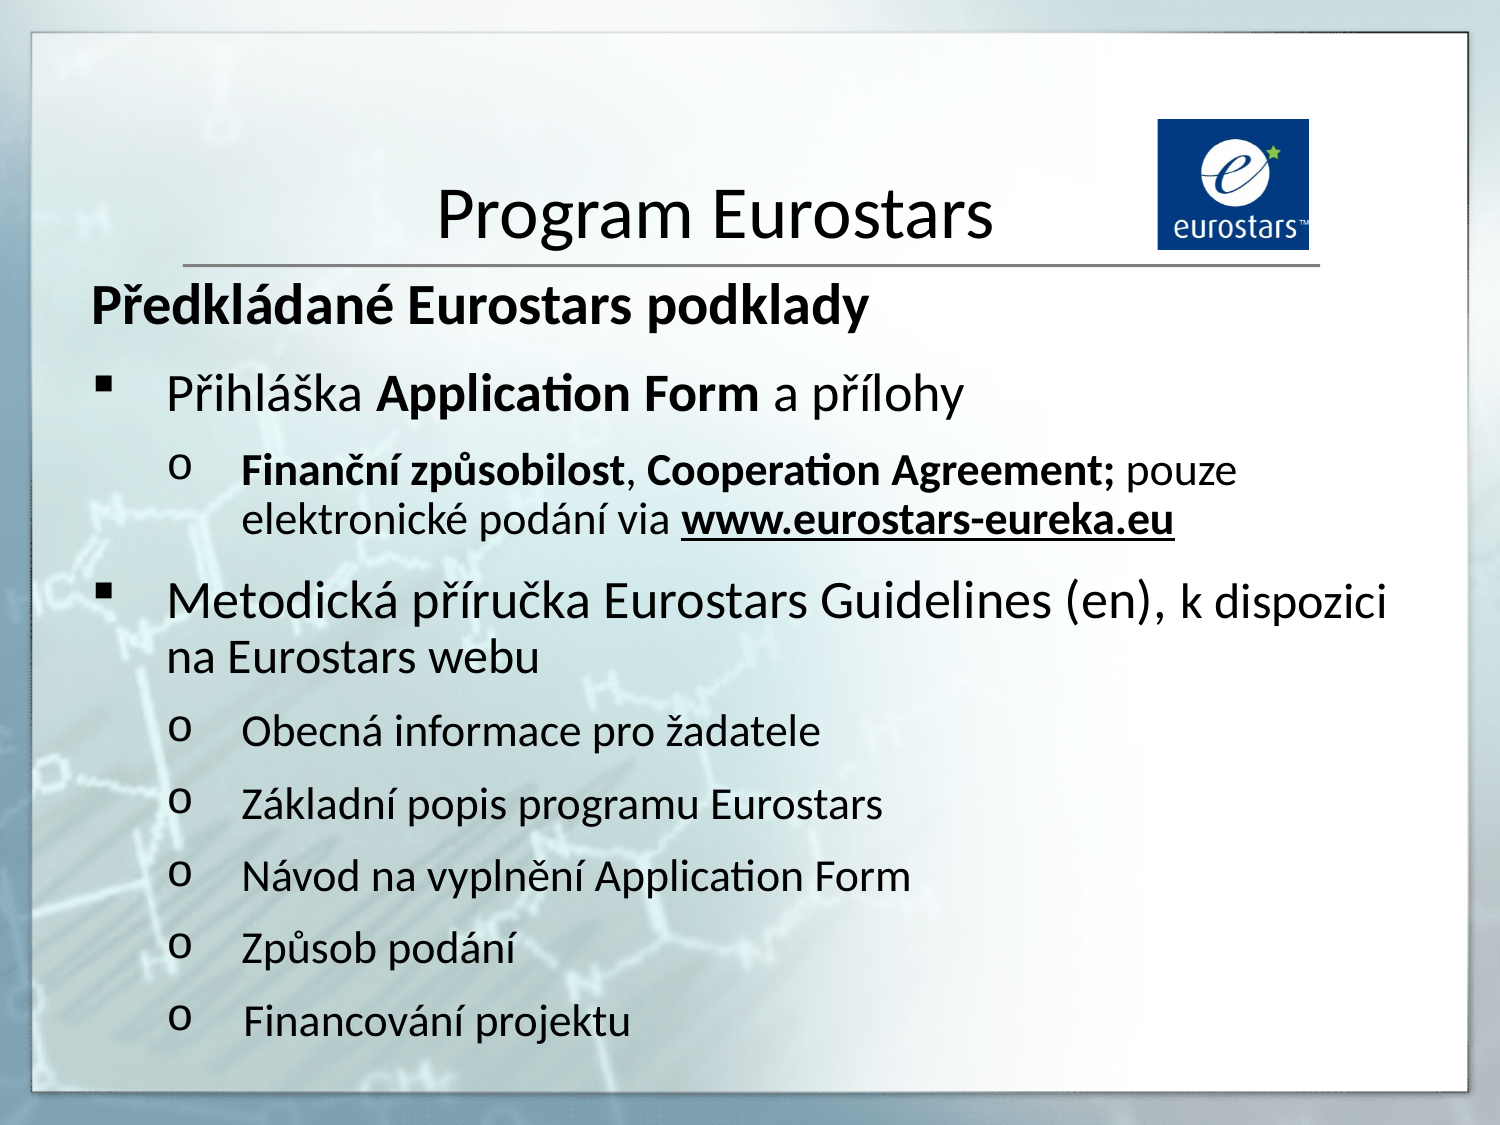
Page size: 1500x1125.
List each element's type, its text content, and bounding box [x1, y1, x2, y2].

text_box Předkládané Eurostars podklady Přihláška Application Form a přílohy Finanční způsobilost, Cooperation Agreement; pouze elektronické podání via www.eurostars-eureka.eu Metodická příručka Eurostars Guidelines (en), k dispozici na Eurostars webu Obecná informace pro žadatele Základní popis programu Eurostars Návod na vyplnění Application Form Způsob podání Financování projektu [76, 267, 1459, 1054]
picture [0, 0, 1500, 1125]
title Program Eurostars [76, 149, 1338, 267]
